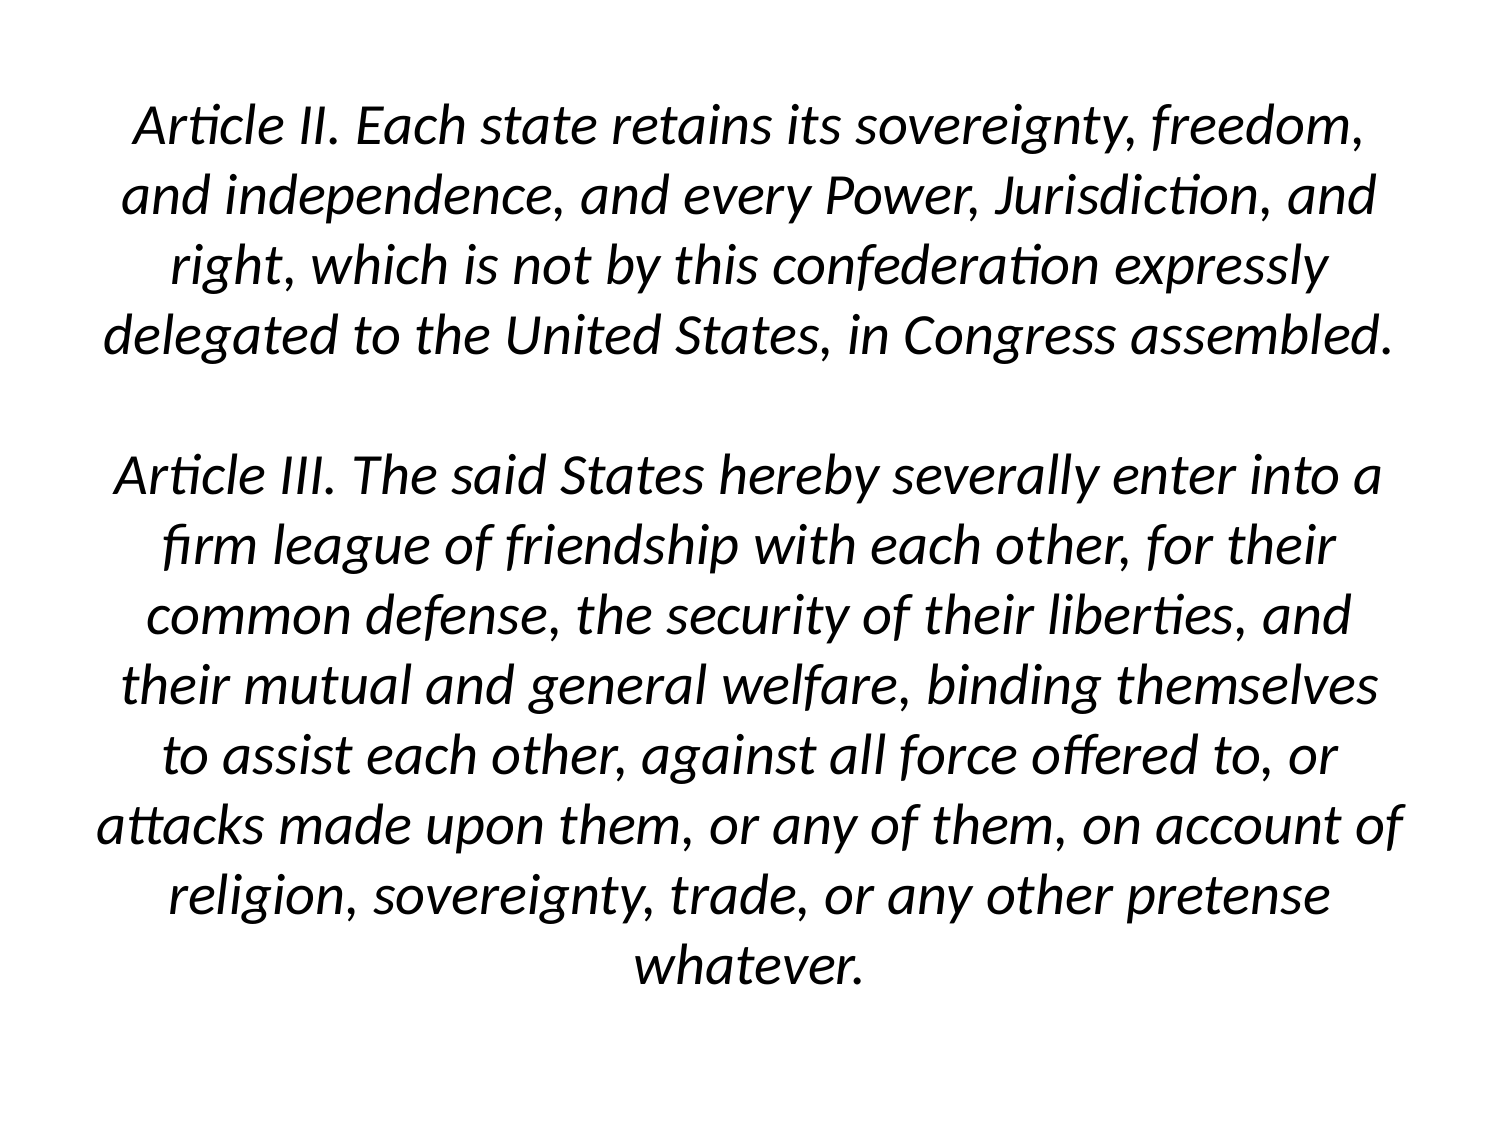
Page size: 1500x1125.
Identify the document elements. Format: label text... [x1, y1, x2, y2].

title Article II. Each state retains its sovereignty, freedom, and independence, and every Power, Jurisdiction, and right, which is not by this confederation expressly delegated to the United States, in Congress assembled. Article III. The said States hereby severally enter into a firm league of friendship with each other, for their common defense, the security of their liberties, and their mutual and general welfare, binding themselves to assist each other, against all force offered to, or attacks made upon them, or any of them, on account of religion, sovereignty, trade, or any other pretense whatever. [75, 45, 1425, 1038]
